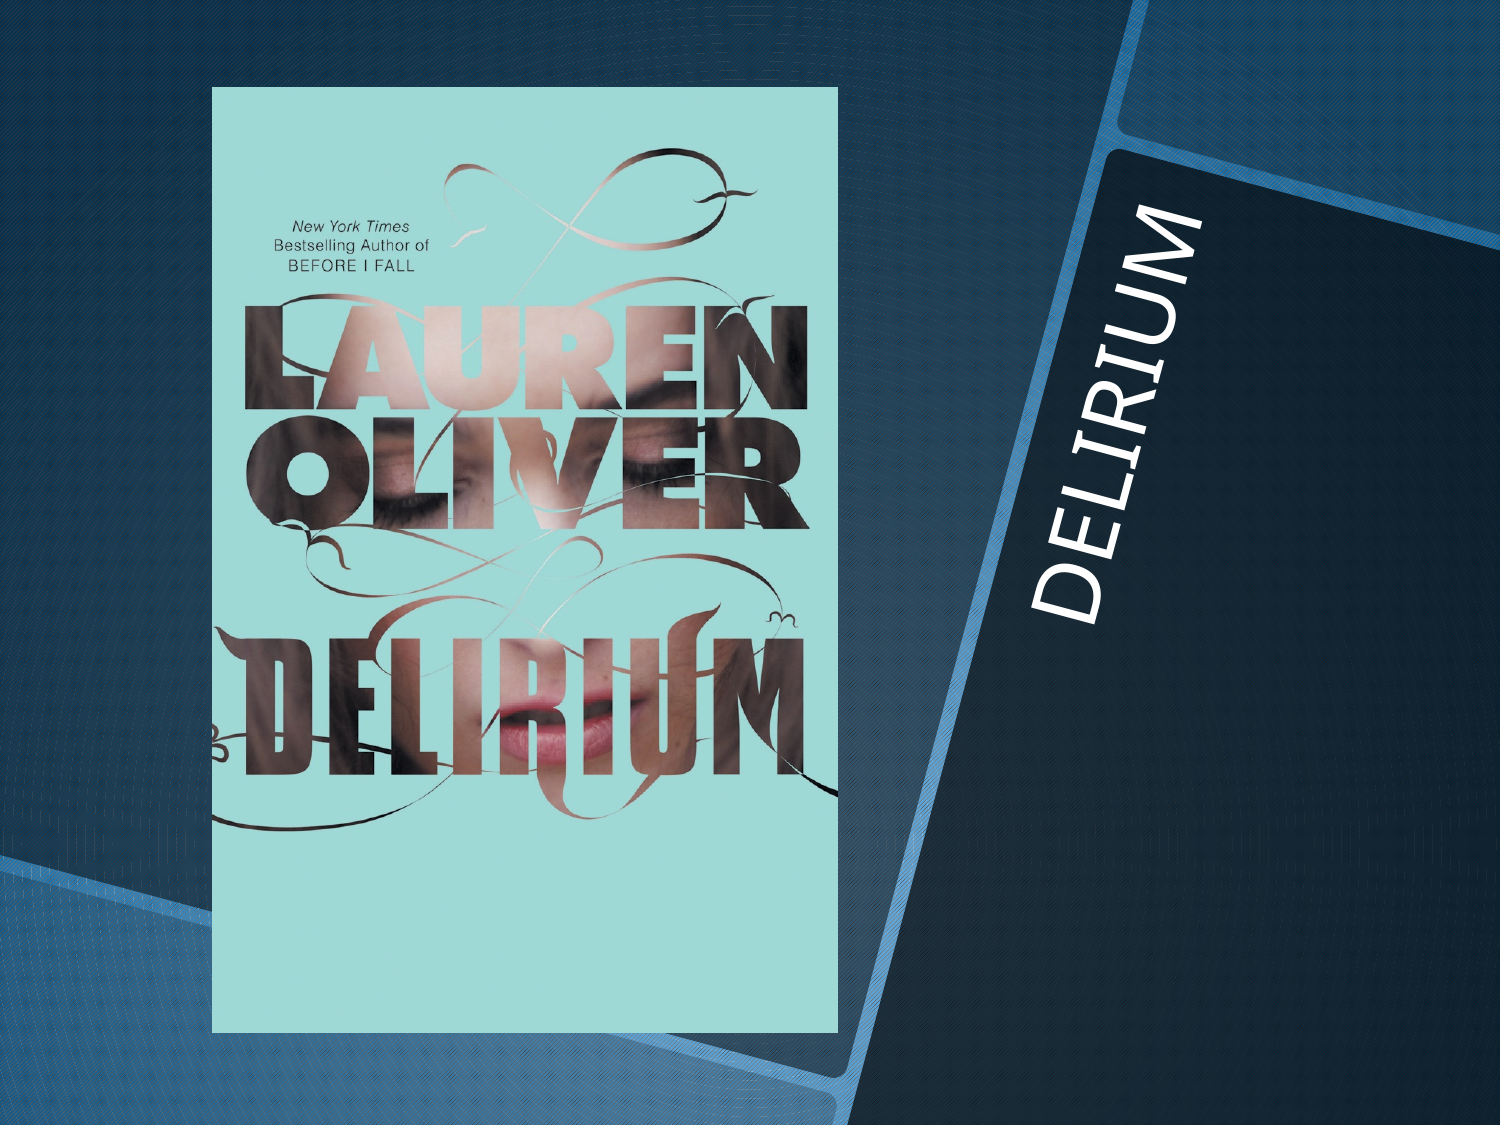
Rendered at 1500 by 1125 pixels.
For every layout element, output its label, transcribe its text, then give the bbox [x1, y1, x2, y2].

picture [211, 86, 838, 1034]
title DELIRIUM [898, 172, 1430, 1056]
